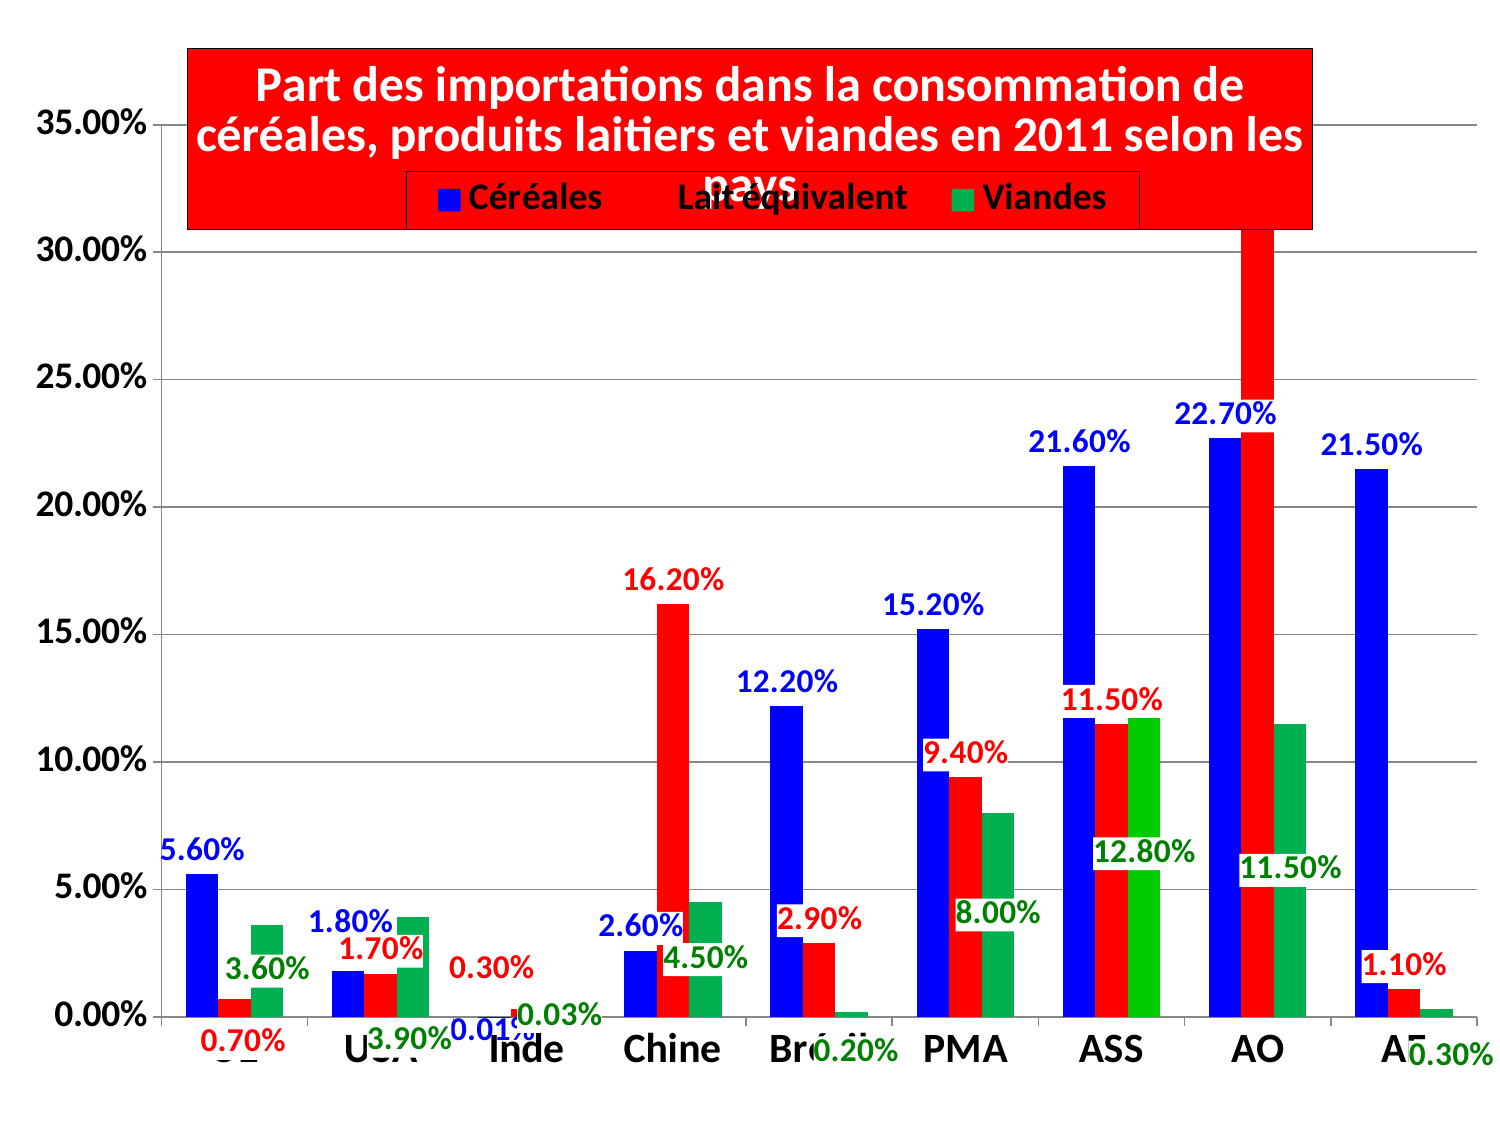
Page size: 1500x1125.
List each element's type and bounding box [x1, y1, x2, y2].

chart [0, 18, 1500, 1107]
